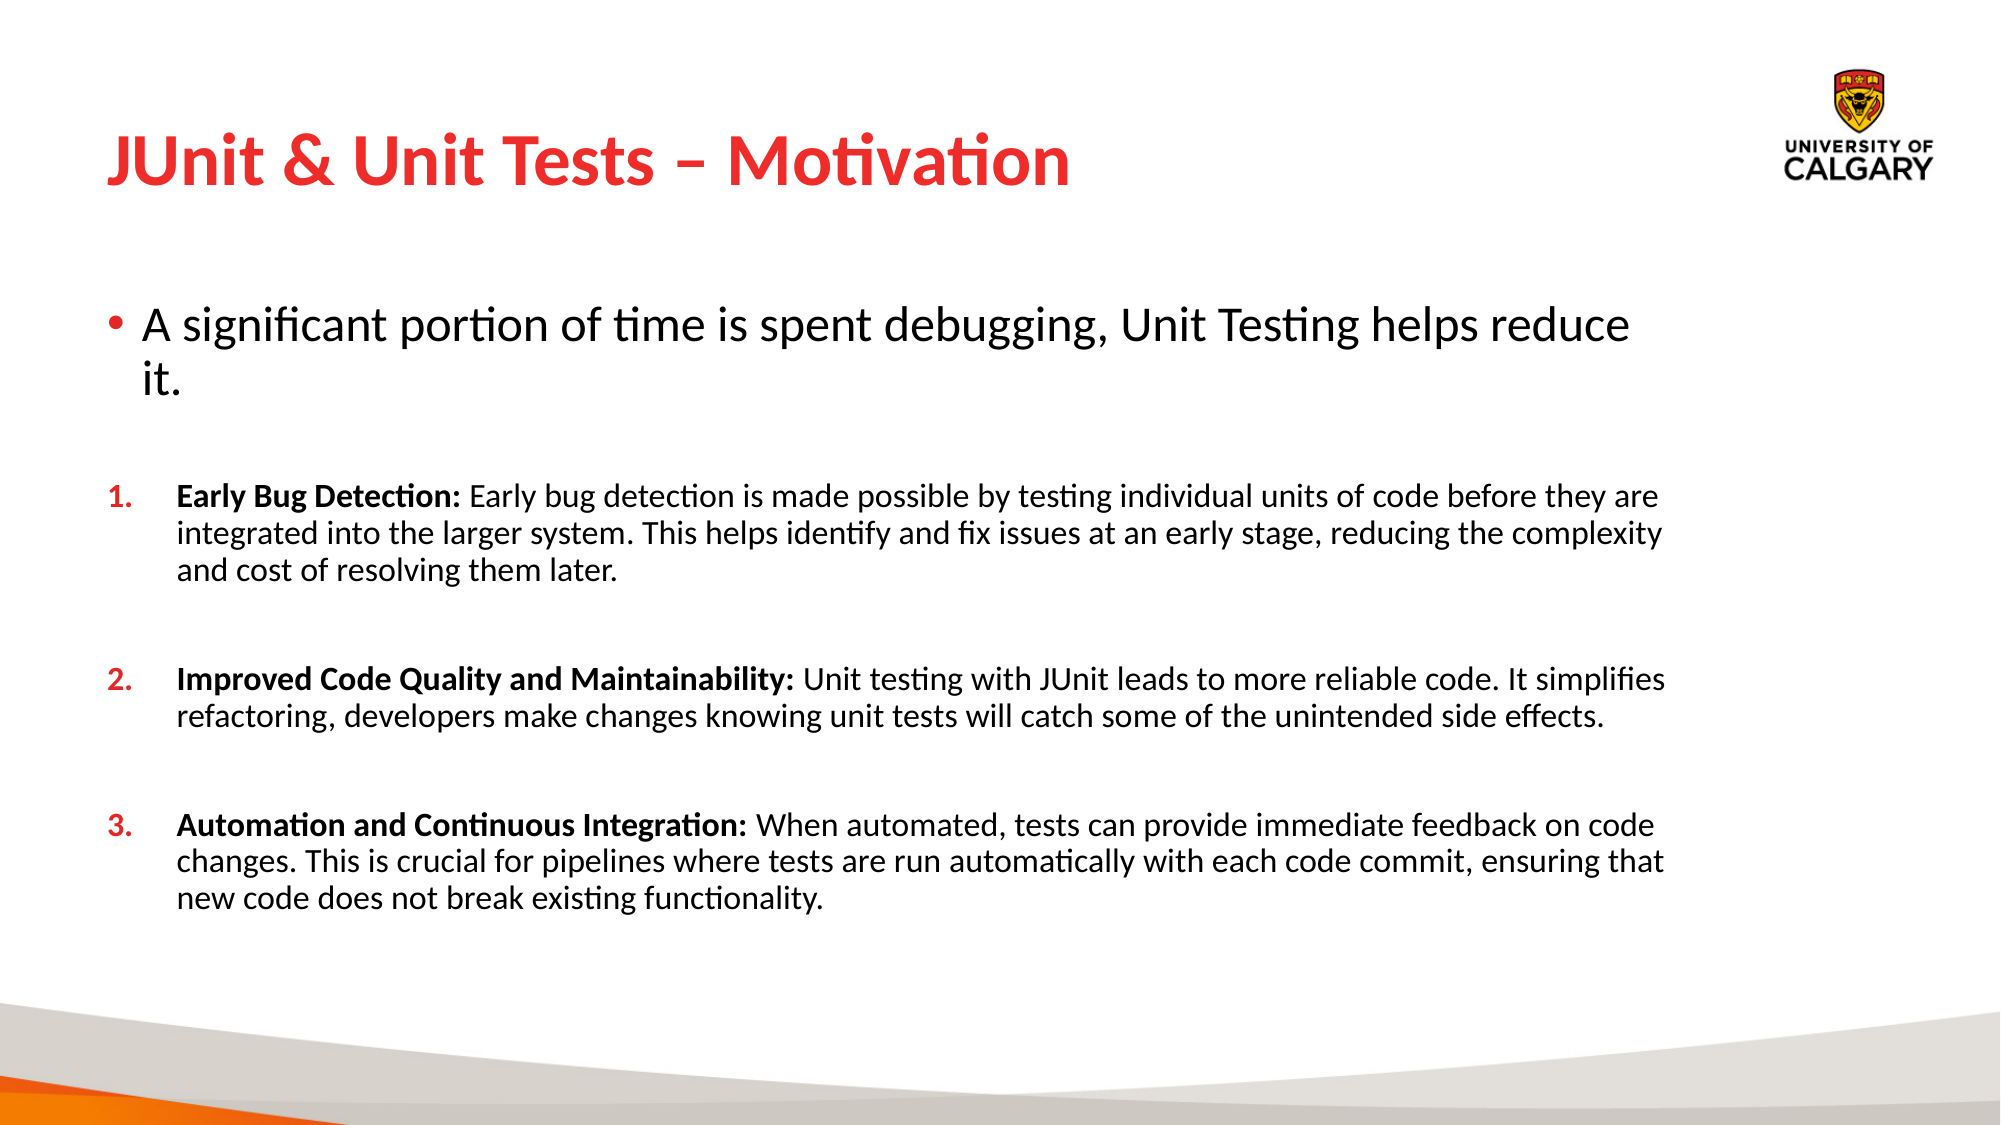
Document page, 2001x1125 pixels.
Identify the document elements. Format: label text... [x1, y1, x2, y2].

list A significant portion of time is spent debugging, Unit Testing helps reduce it. Early Bug Detection: Early bug detection is made possible by testing individual units of code before they are integrated into the larger system. This helps identify and fix issues at an early stage, reducing the complexity and cost of resolving them later. Improved Code Quality and Maintainability: Unit testing with JUnit leads to more reliable code. It simplifies refactoring, developers make changes knowing unit tests will catch some of the unintended side effects. Automation and Continuous Integration: When automated, tests can provide immediate feedback on code changes. This is crucial for pipelines where tests are run automatically with each code commit, ensuring that new code does not break existing functionality. [92, 290, 1688, 966]
picture [0, 0, 2001, 1125]
title JUnit & Unit Tests – Motivation [92, 76, 1688, 246]
